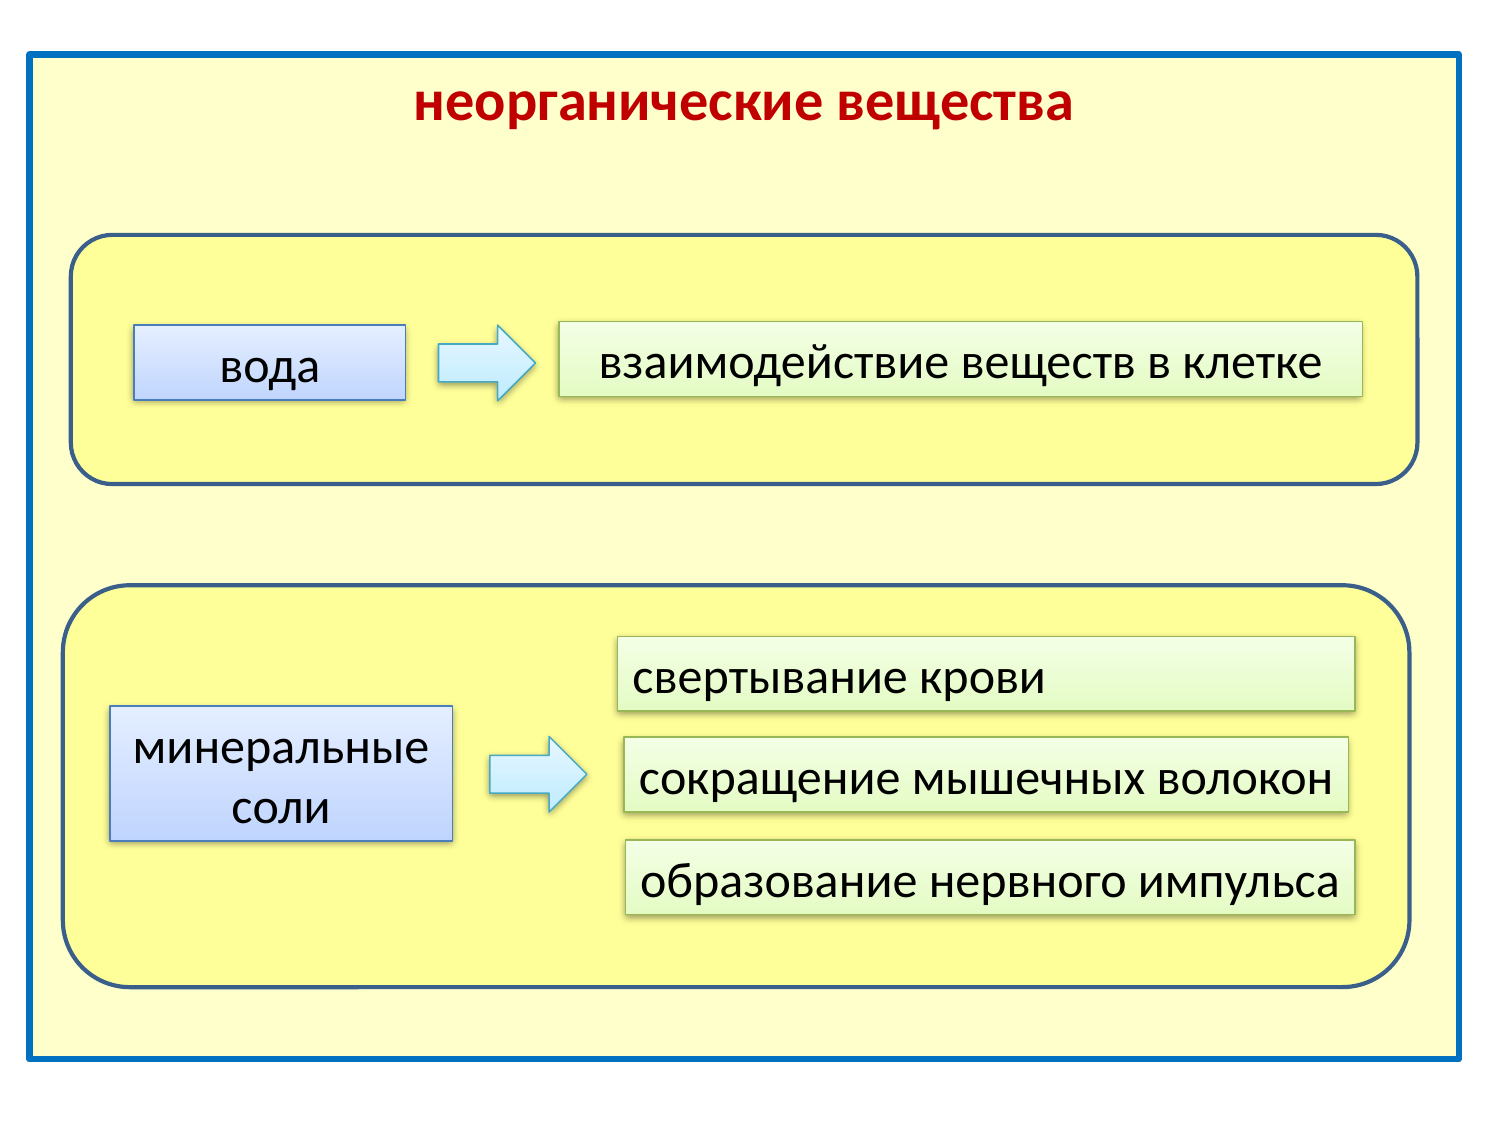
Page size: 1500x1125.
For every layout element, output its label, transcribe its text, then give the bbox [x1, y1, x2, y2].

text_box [109, 636, 1363, 916]
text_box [133, 321, 1363, 402]
text_box неорганические вещества [29, 54, 1459, 1060]
text_box [68, 232, 1420, 487]
text_box [60, 583, 1412, 990]
